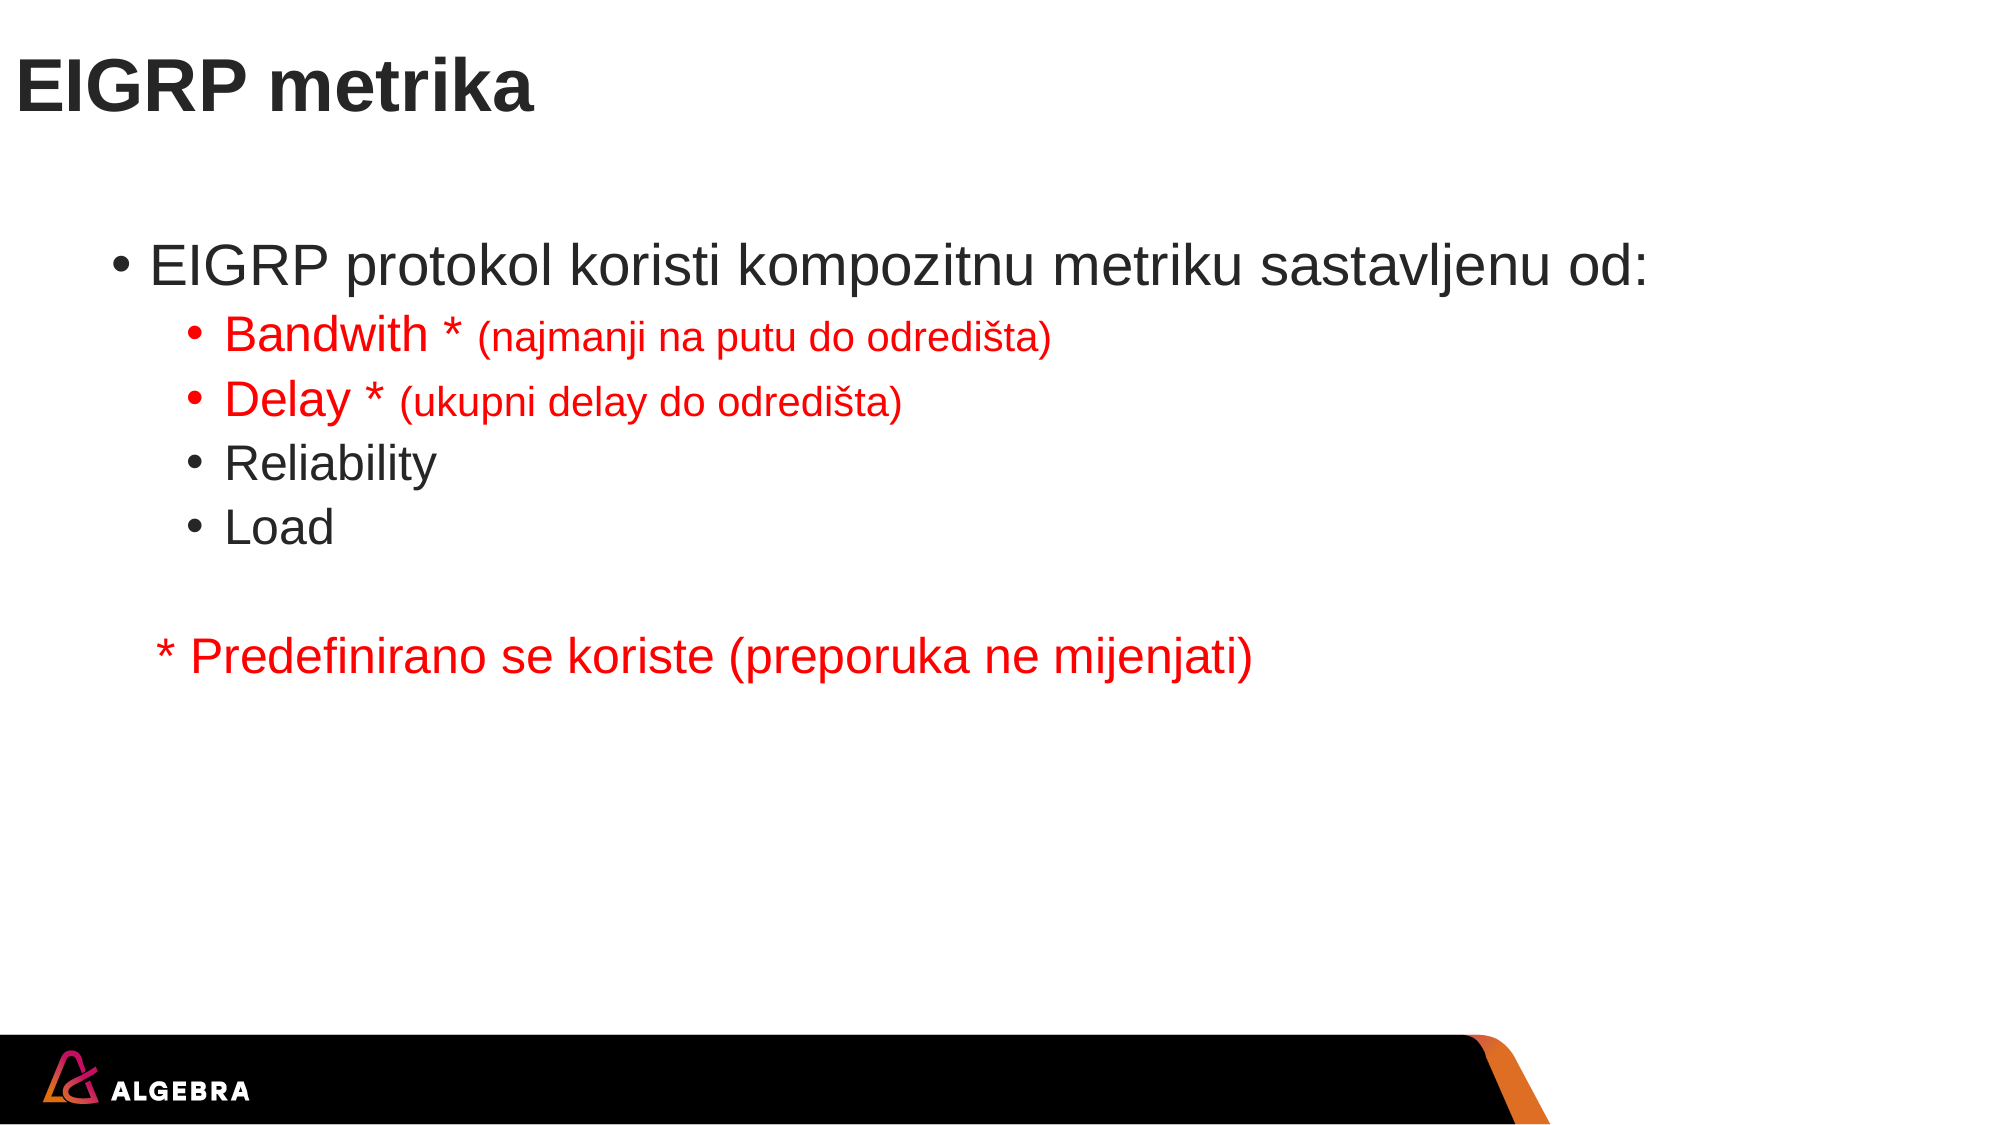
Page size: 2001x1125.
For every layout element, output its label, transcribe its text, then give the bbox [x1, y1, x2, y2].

title EIGRP metrika [0, 0, 1739, 176]
picture [0, 1034, 1733, 1125]
list EIGRP protokol koristi kompozitnu metriku sastavljenu od: Bandwith * (najmanji na putu do odredišta) Delay * (ukupni delay do odredišta) Reliability Load * Predefinirano se koriste (preporuka ne mijenjati) [96, 227, 1769, 966]
